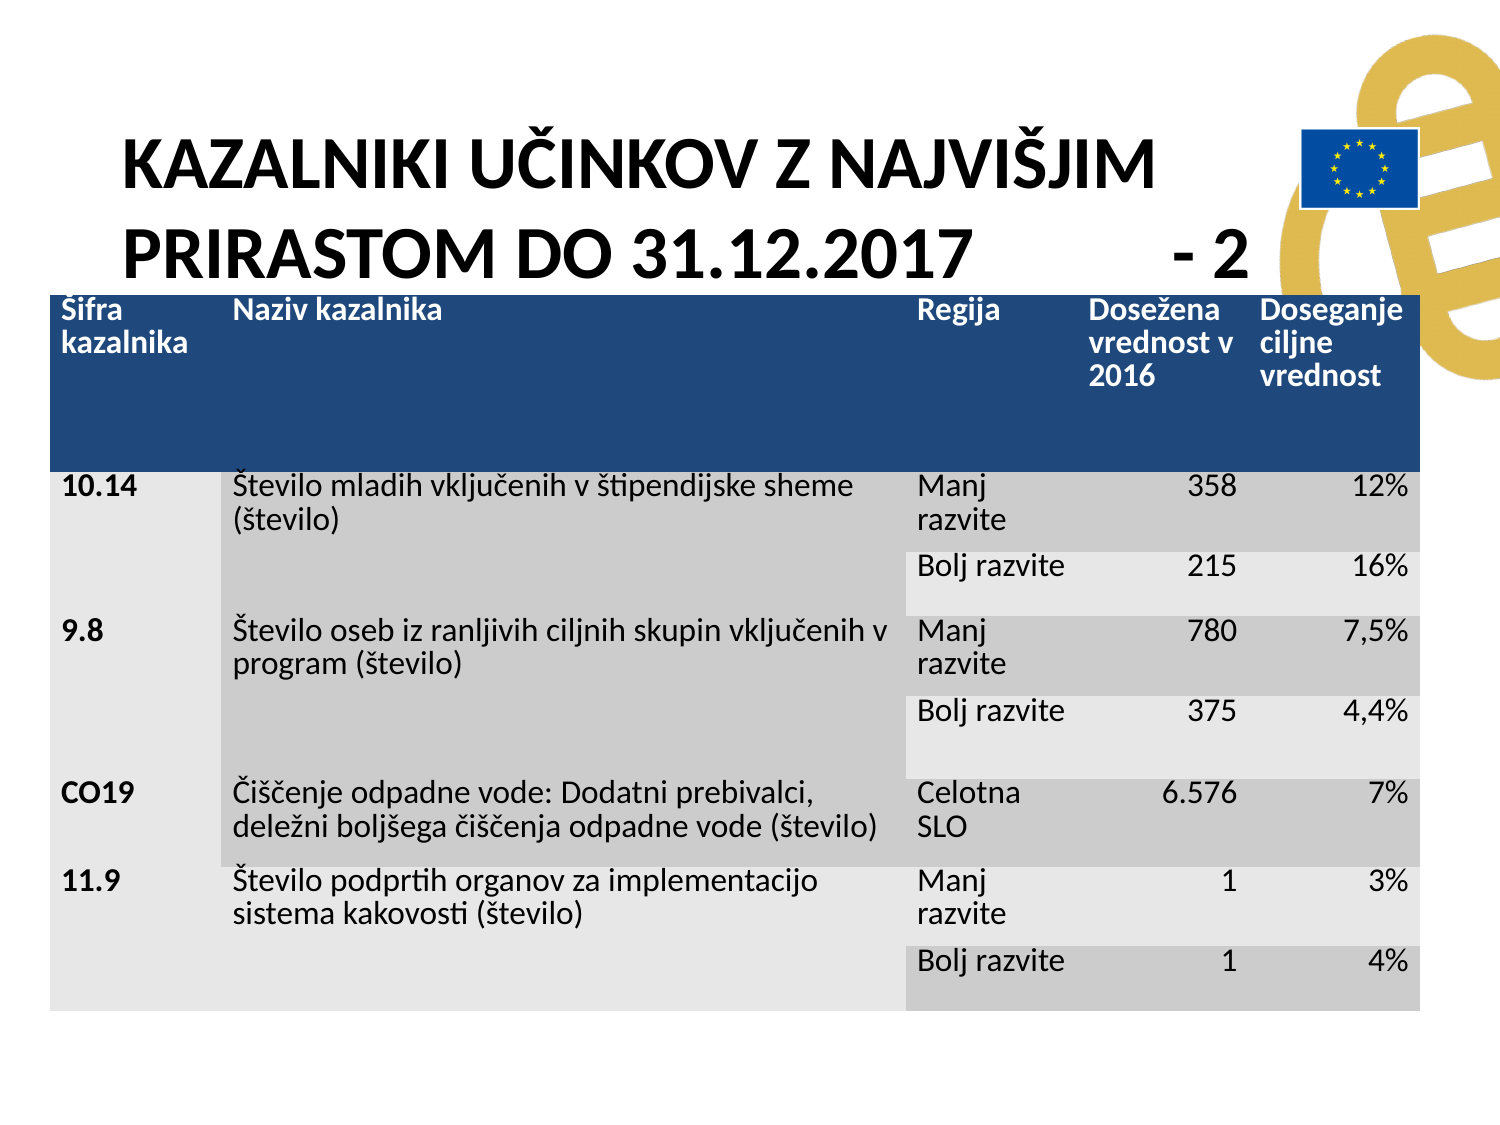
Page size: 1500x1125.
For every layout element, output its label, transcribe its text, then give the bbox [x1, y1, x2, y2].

table_cell CO19 [50, 779, 221, 867]
table_cell Manj razvite [906, 472, 1077, 552]
table_cell Število mladih vključenih v štipendijske sheme (število) [221, 472, 906, 616]
table_cell Manj razvite [906, 616, 1077, 696]
table_cell Celotna SLO [906, 779, 1077, 867]
table_cell 11.9 [50, 867, 221, 1011]
table_header Dosežena vrednost v 2016 [1077, 295, 1248, 472]
table_cell Bolj razvite [906, 946, 1077, 1011]
table_cell 6.576 [1077, 779, 1248, 867]
table_cell 4,4% [1248, 696, 1420, 779]
table_header Naziv kazalnika [221, 295, 906, 472]
table_cell 16% [1248, 552, 1420, 616]
table_cell Manj razvite [906, 867, 1077, 946]
table_header Šifra kazalnika [50, 295, 221, 472]
table_cell 1 [1077, 867, 1248, 946]
table_cell 375 [1077, 696, 1248, 779]
table_cell Bolj razvite [906, 696, 1077, 779]
table_header Regija [906, 295, 1077, 472]
table_cell 12% [1248, 472, 1420, 552]
table_cell 7,5% [1248, 616, 1420, 696]
table_cell 10.14 [50, 472, 221, 616]
text_box KAZALNIKI UČINKOV Z NAJVIŠJIM PRIRASTOM DO 31.12.2017 - 2 [107, 106, 1275, 295]
table_cell 4% [1248, 946, 1420, 1011]
table_cell 7% [1248, 779, 1420, 867]
table_cell Število podprtih organov za implementacijo sistema kakovosti (število) [221, 867, 906, 1011]
table_cell Število oseb iz ranljivih ciljnih skupin vključenih v program (število) [221, 616, 906, 779]
table_header Doseganje ciljne vrednost [1248, 295, 1420, 472]
table_cell 3% [1248, 867, 1420, 946]
picture [1226, 15, 1500, 400]
table_cell 1 [1077, 946, 1248, 1011]
table_cell 780 [1077, 616, 1248, 696]
table_cell 9.8 [50, 616, 221, 779]
table_cell 358 [1077, 472, 1248, 552]
table_cell Bolj razvite [906, 552, 1077, 616]
table_cell 215 [1077, 552, 1248, 616]
table_cell Čiščenje odpadne vode: Dodatni prebivalci, deležni boljšega čiščenja odpadne vode (število) [221, 779, 906, 867]
